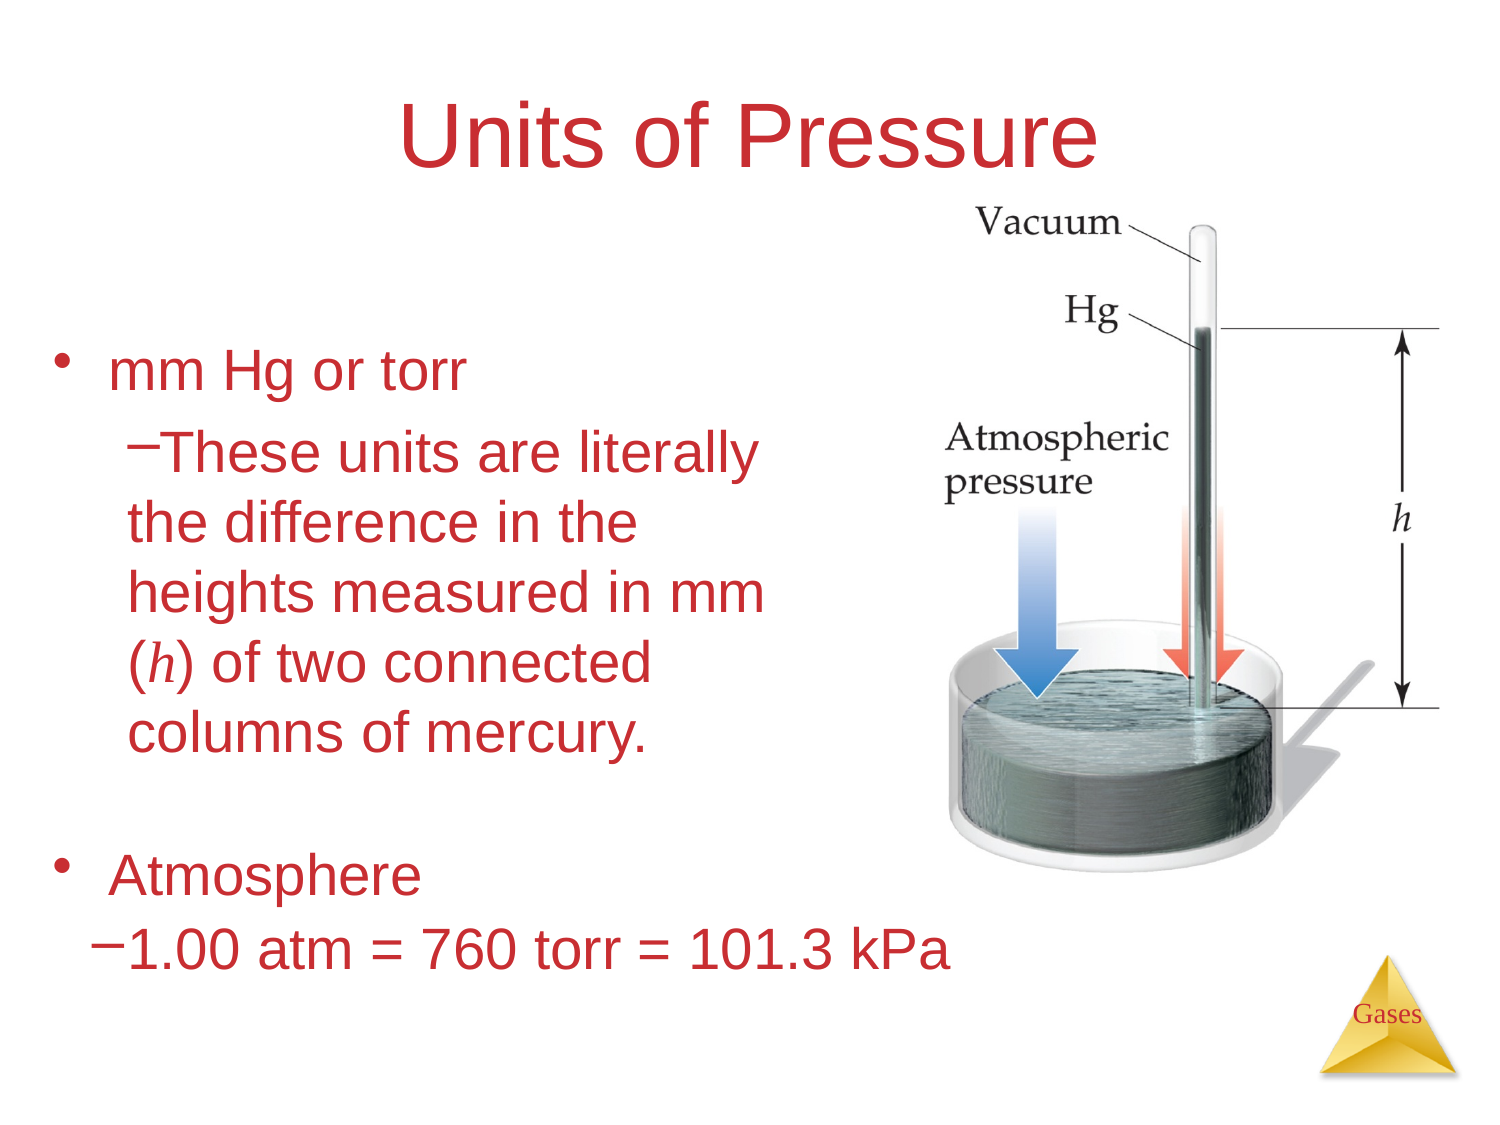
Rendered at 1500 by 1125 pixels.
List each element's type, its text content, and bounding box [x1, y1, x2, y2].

list mm Hg or torr These units are literally the difference in the heights measured in mm (h) of two connected columns of mercury. [37, 324, 838, 776]
picture [1275, 899, 1500, 1125]
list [937, 199, 1446, 878]
text_box Atmosphere 1.00 atm = 760 torr = 101.3 kPa [37, 837, 1088, 988]
title Units of Pressure [112, 37, 1388, 226]
